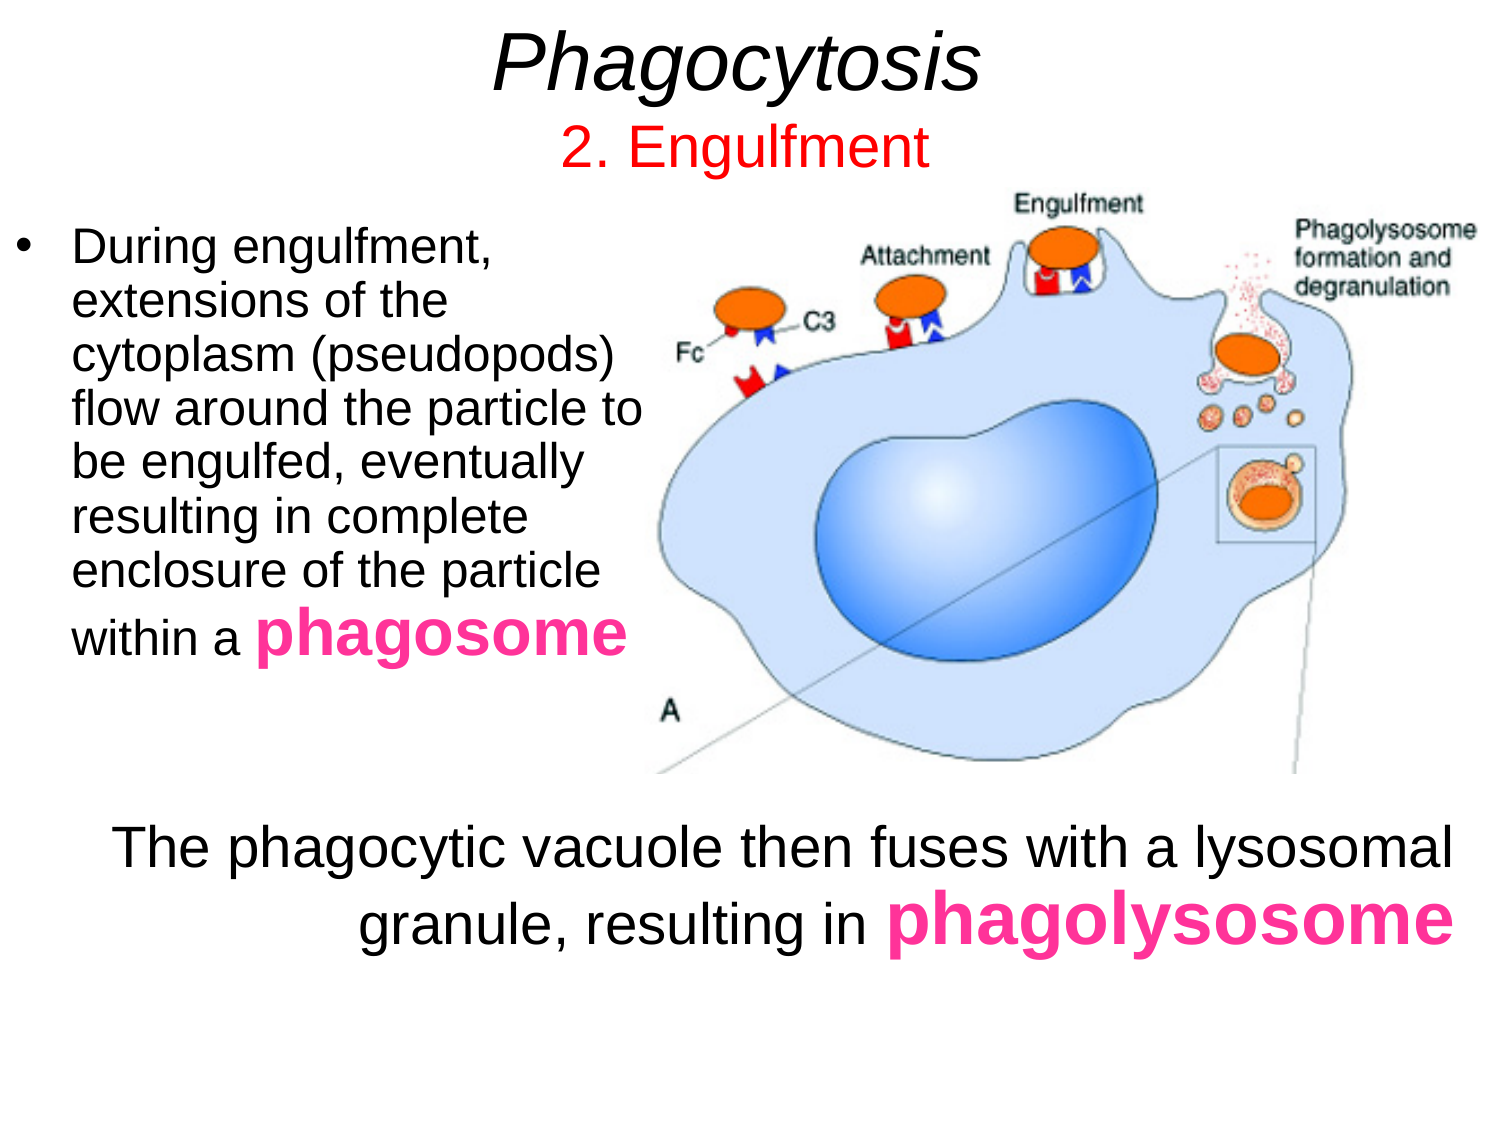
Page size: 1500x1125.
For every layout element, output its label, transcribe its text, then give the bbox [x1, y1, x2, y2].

picture [644, 187, 1480, 774]
title Phagocytosis 2. Engulfment [99, 0, 1375, 188]
text_box The phagocytic vacuole then fuses with a lysosomal granule, resulting in phagolysosome [35, 739, 1471, 1102]
list During engulfment, extensions of the cytoplasm (pseudopods) flow around the particle to be engulfed, eventually resulting in complete enclosure of the particle within a phagosome [0, 212, 639, 888]
